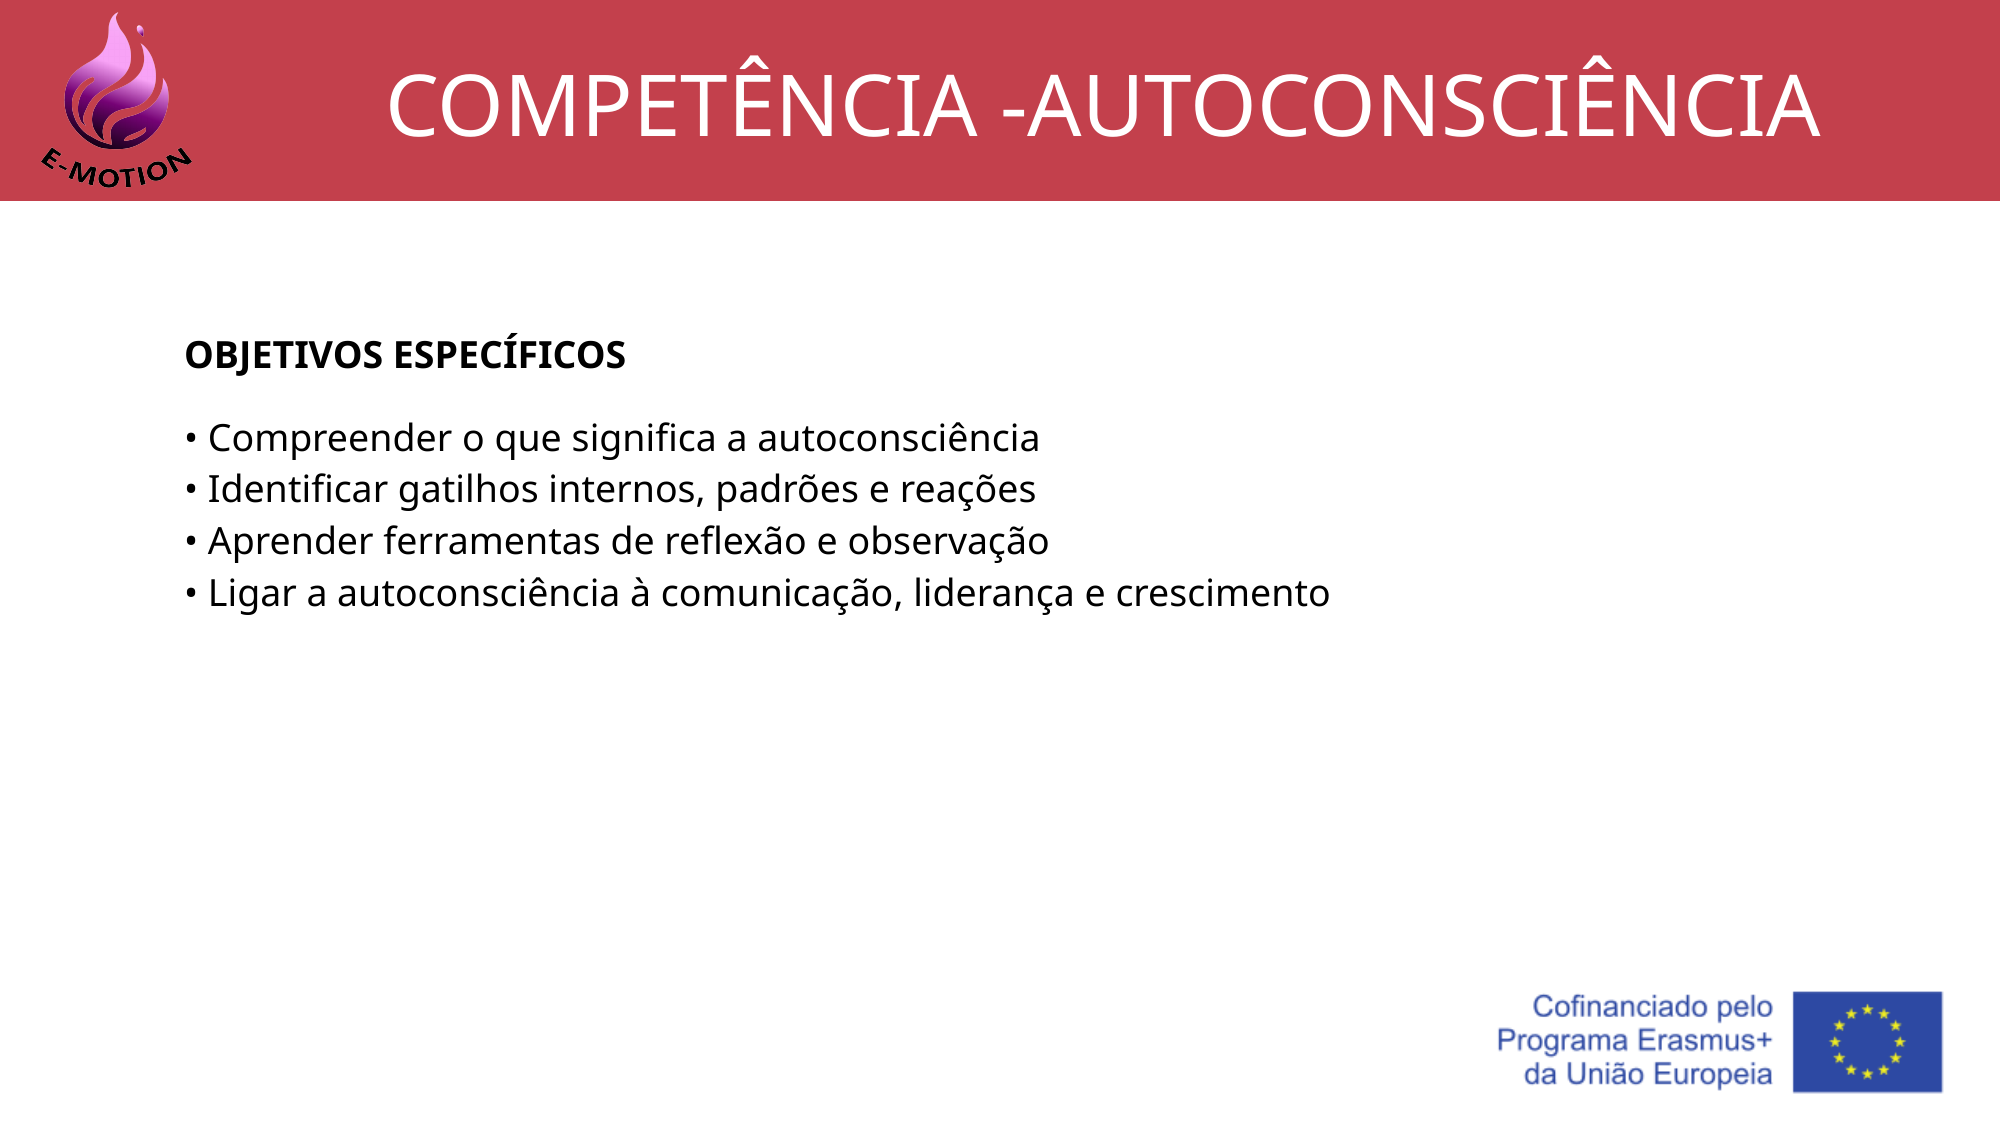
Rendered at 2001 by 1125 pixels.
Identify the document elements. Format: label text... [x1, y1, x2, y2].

picture [0, 0, 253, 247]
text_box OBJETIVOS ESPECÍFICOS • Compreender o que significa a autoconsciência • Identificar gatilhos internos, padrões e reações • Aprender ferramentas de reflexão e observação • Ligar a autoconsciência à comunicação, liderança e crescimento [169, 316, 1421, 698]
text_box COMPETÊNCIA -AUTOCONSCIÊNCIA [257, 47, 1838, 170]
picture [1396, 955, 2000, 1125]
